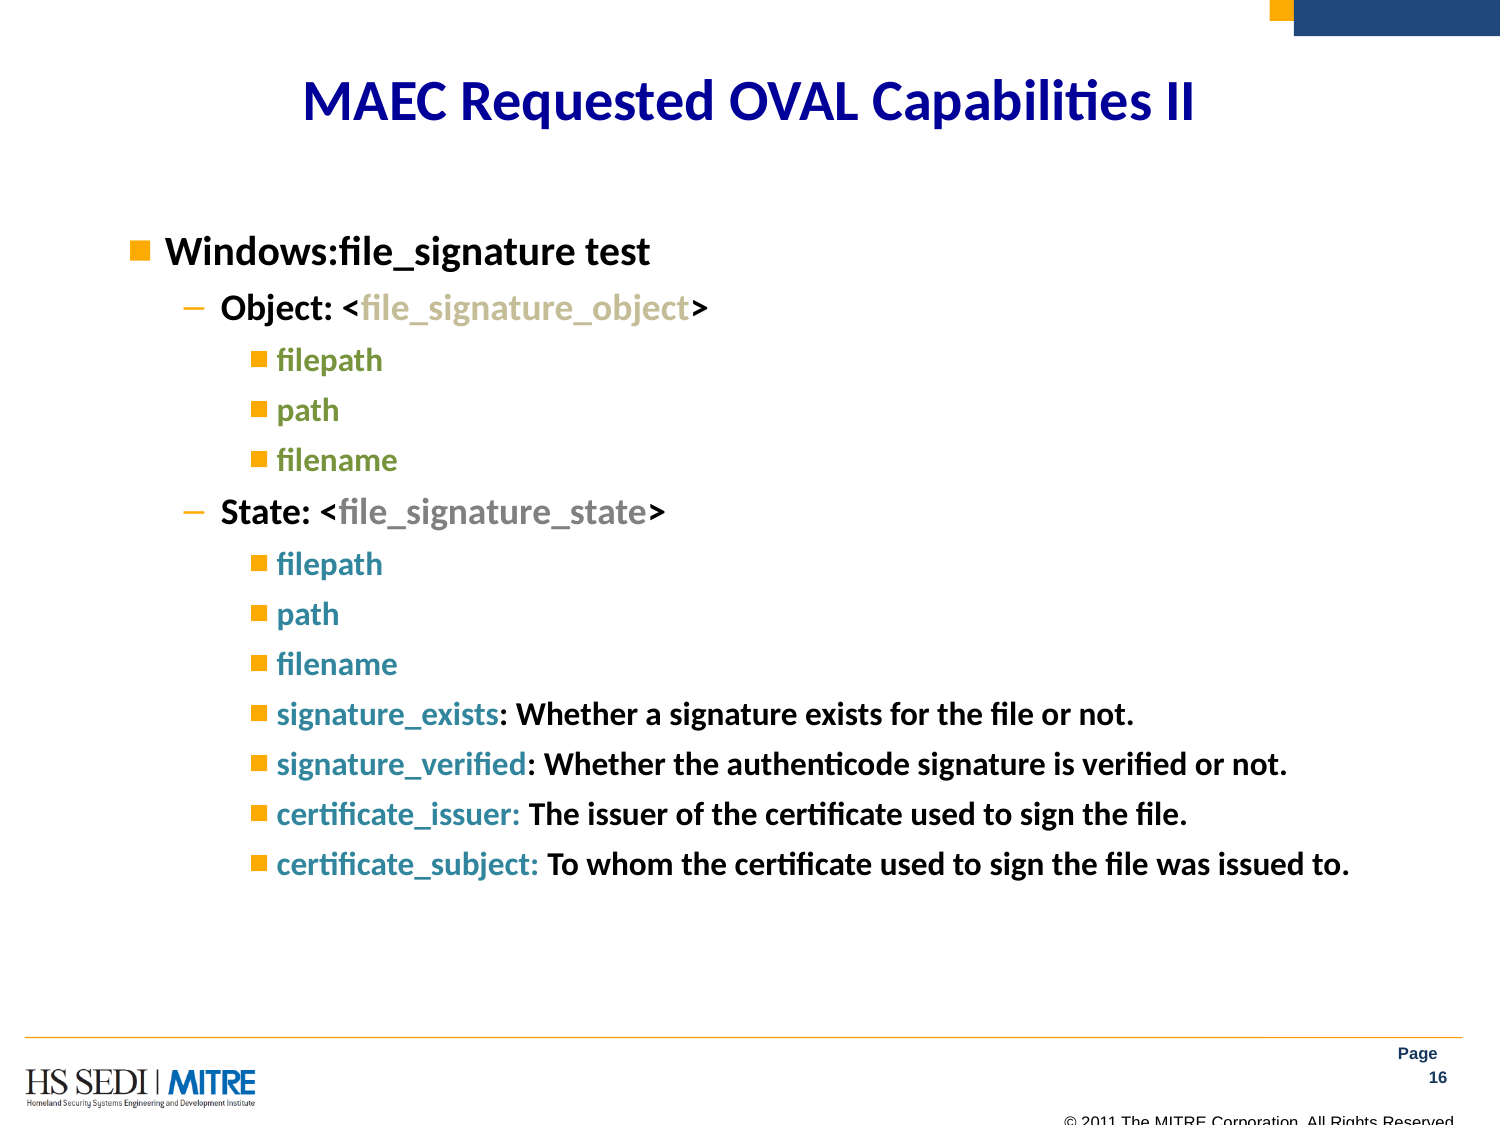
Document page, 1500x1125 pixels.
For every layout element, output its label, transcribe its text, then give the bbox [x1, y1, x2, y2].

list Windows:file_signature test Object: <file_signature_object> filepath path filename State: <file_signature_state> filepath path filename signature_exists: Whether a signature exists for the file or not. signature_verified: Whether the authenticode signature is verified or not. certificate_issuer: The issuer of the certificate used to sign the file. certificate_subject: To whom the certificate used to sign the file was issued to. [112, 224, 1376, 1101]
title MAEC Requested OVAL Capabilities II [43, 62, 1457, 151]
slide_number Page 16 [1374, 1049, 1463, 1076]
picture [20, 1058, 271, 1122]
